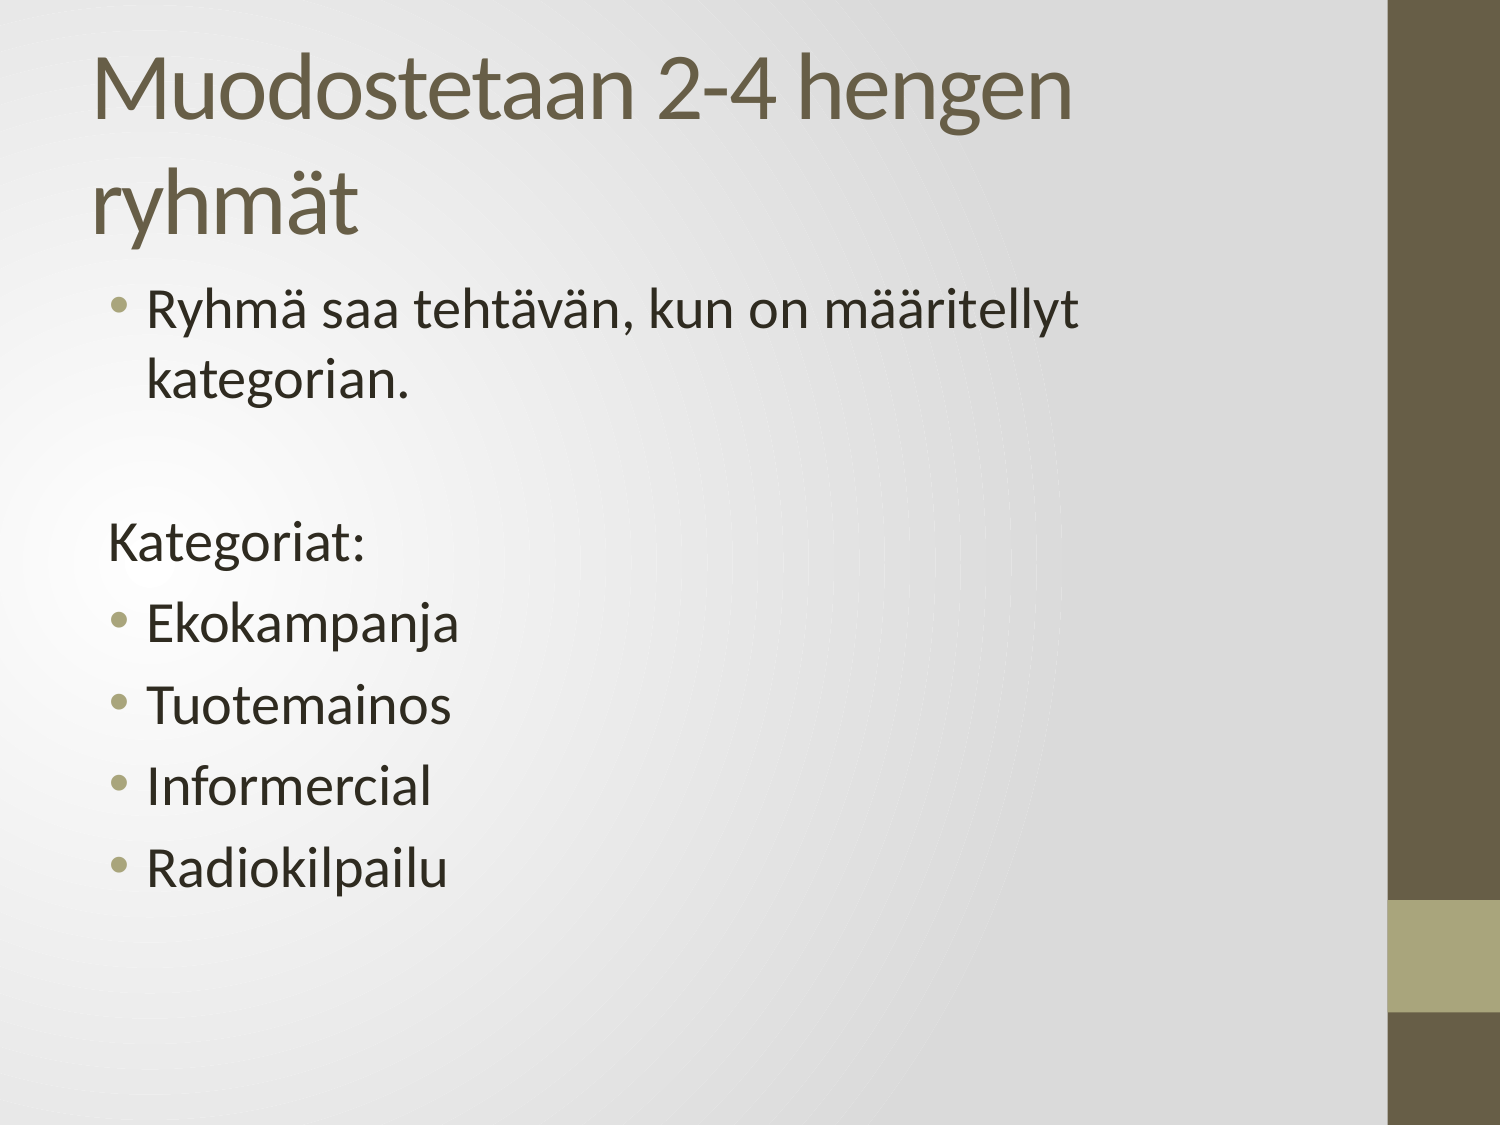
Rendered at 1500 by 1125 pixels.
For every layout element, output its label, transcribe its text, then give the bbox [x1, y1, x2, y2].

list Ryhmä saa tehtävän, kun on määritellyt kategorian. Kategoriat: Ekokampanja Tuotemainos Informercial Radiokilpailu [75, 262, 1325, 1050]
title Muodostetaan 2-4 hengen ryhmät [75, 45, 1325, 233]
